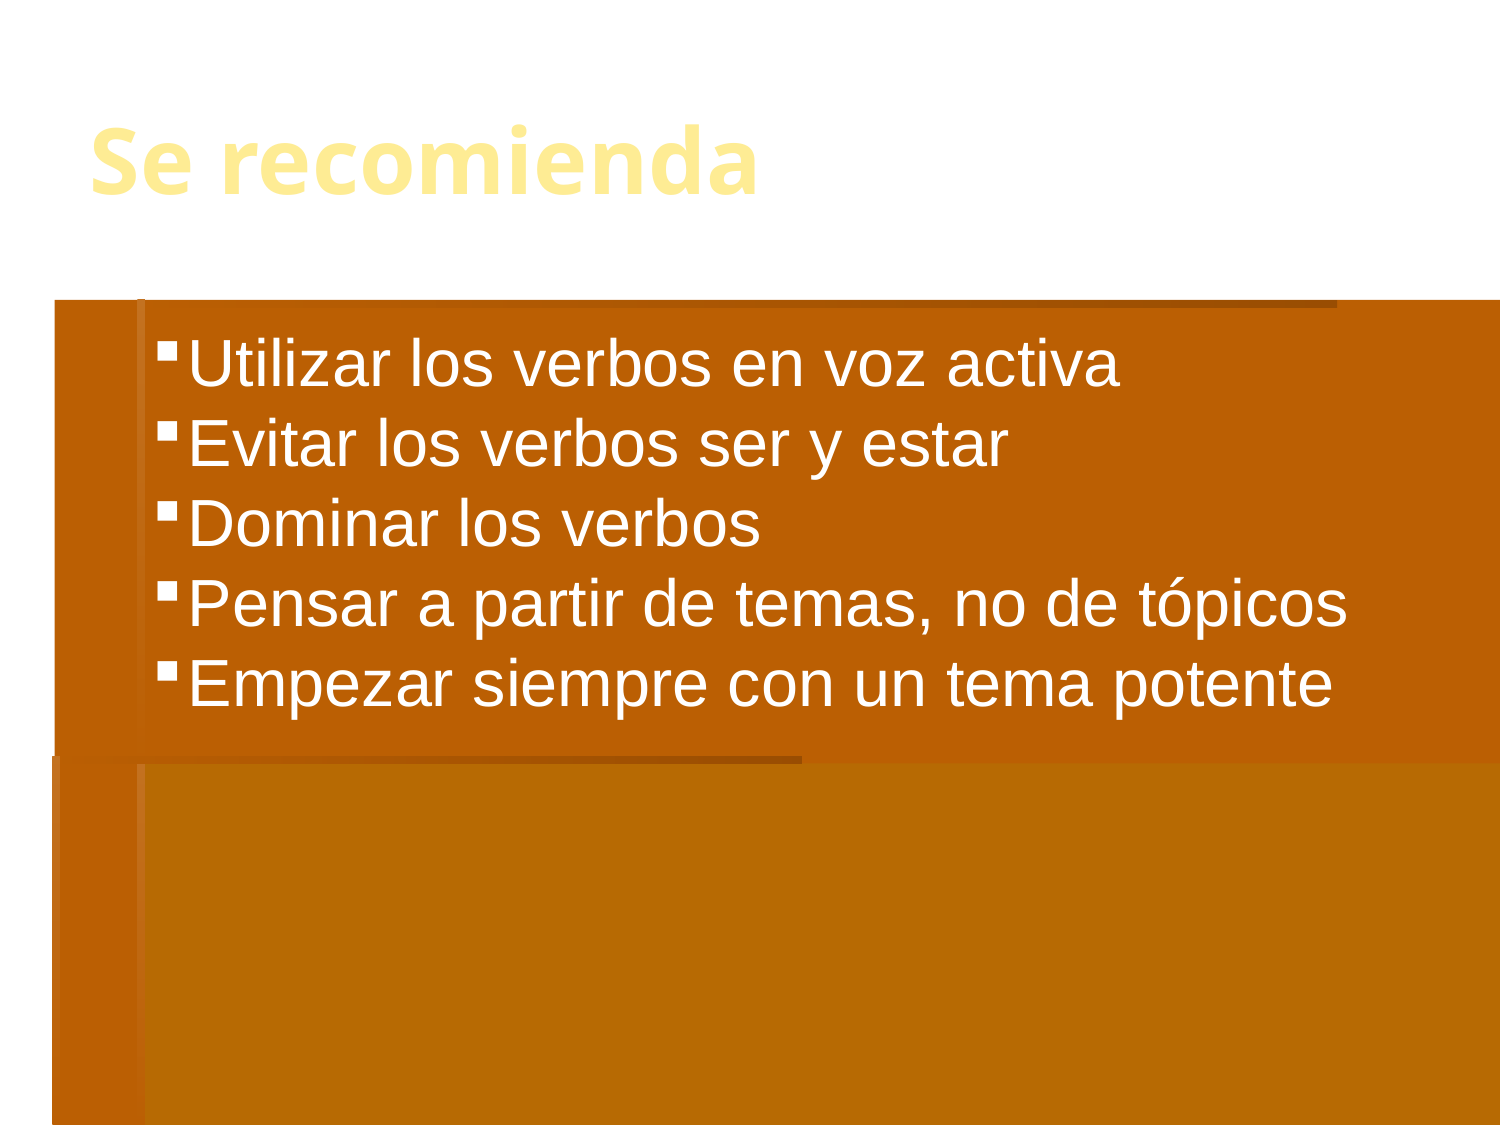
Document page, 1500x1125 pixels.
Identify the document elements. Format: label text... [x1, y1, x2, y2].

text_box Utilizar los verbos en voz activa Evitar los verbos ser y estar Dominar los verbos Pensar a partir de temas, no de tópicos Empezar siempre con un tema potente [137, 312, 1451, 1000]
text_box Se recomienda [75, 40, 1451, 275]
